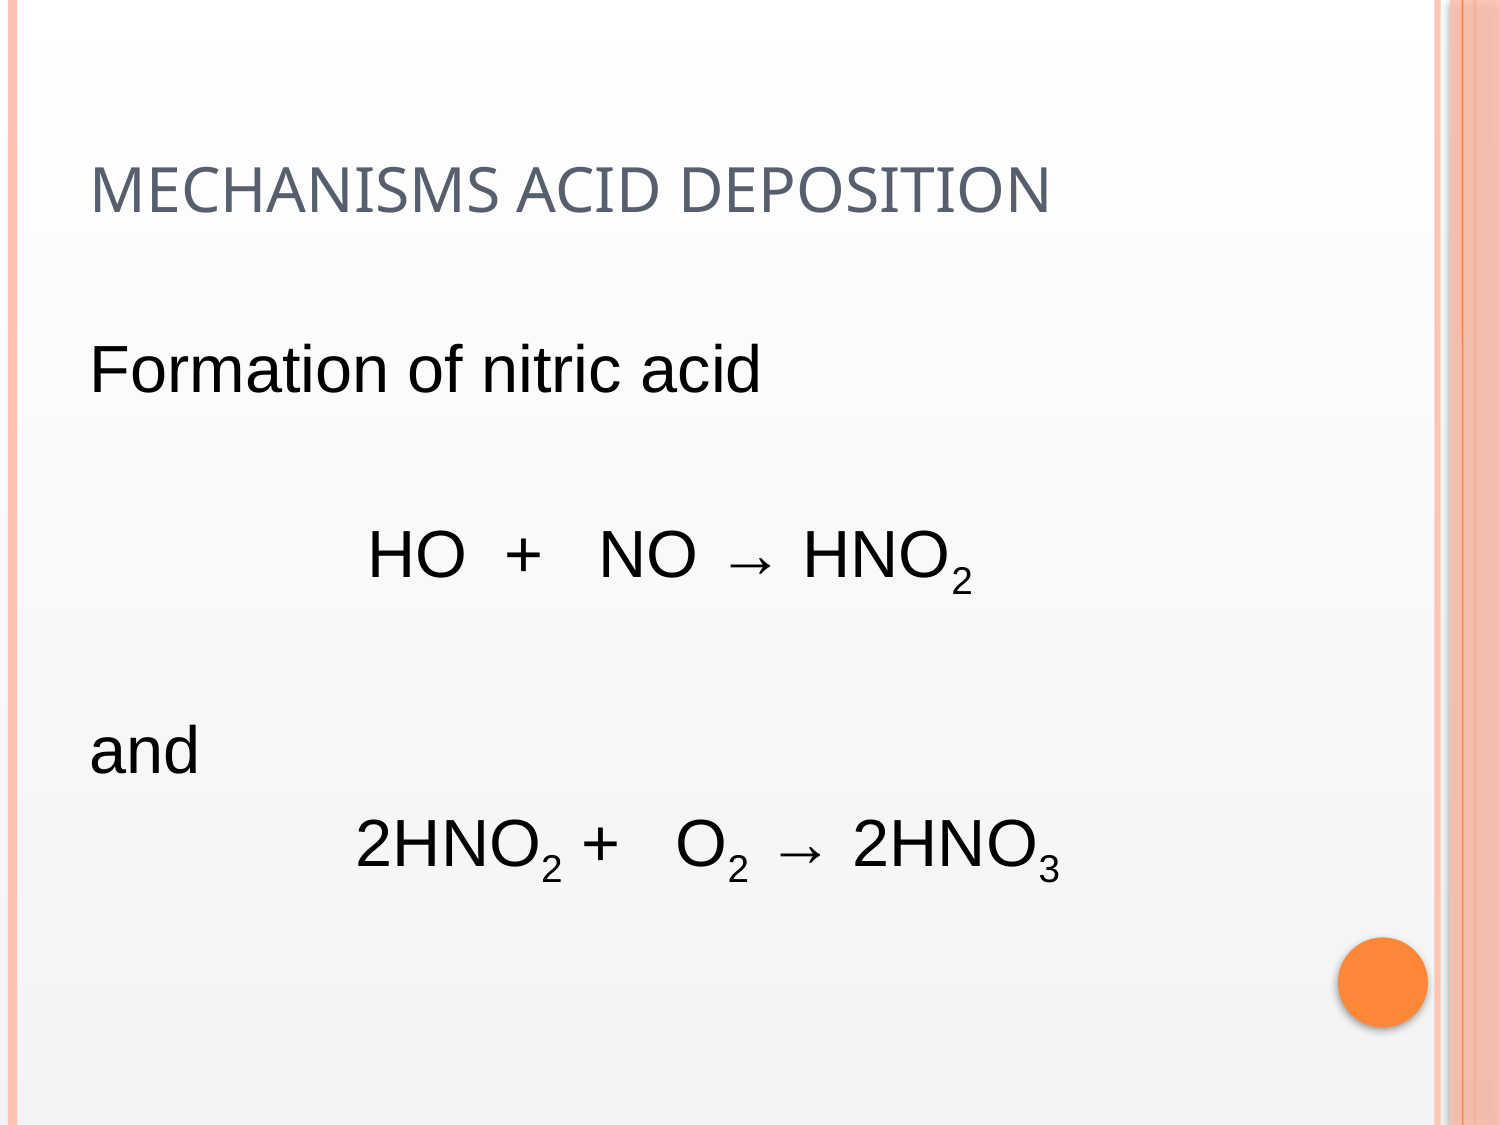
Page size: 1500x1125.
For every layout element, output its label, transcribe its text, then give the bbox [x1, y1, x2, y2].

title Mechanisms acid deposition [75, 45, 1300, 233]
list Formation of nitric acid HO + NO → HNO2 and 2HNO2 + O2 → 2HNO3 [75, 318, 1300, 1062]
